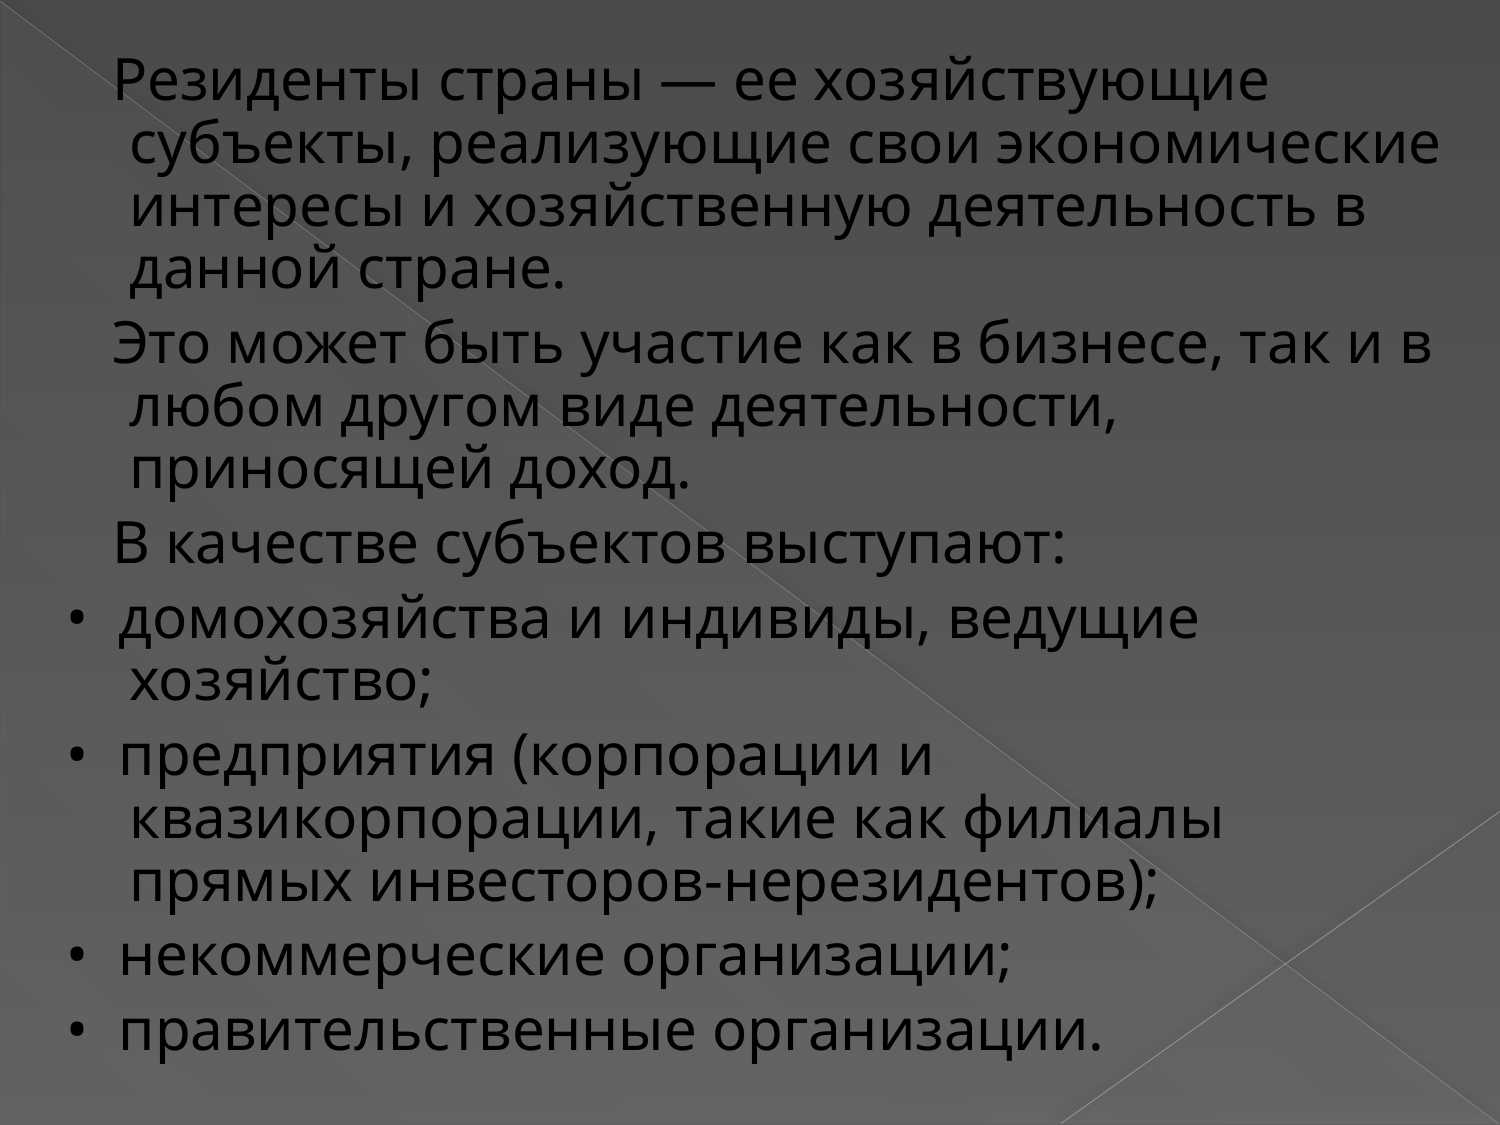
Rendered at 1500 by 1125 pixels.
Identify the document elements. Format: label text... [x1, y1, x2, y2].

list Резиденты страны — ее хозяйствующие субъекты, реализующие свои экономические интересы и хозяйственную деятельность в данной стране. Это может быть участие как в бизнесе, так и в любом другом виде деятельности, приносящей доход. В качестве субъектов выступают: • домохозяйства и индивиды, ведущие хозяйство; • предприятия (корпорации и квазикорпорации, такие как филиалы прямых инвесторов-нерезидентов); • некоммерческие организации; • правительственные организации. [41, 42, 1471, 1071]
